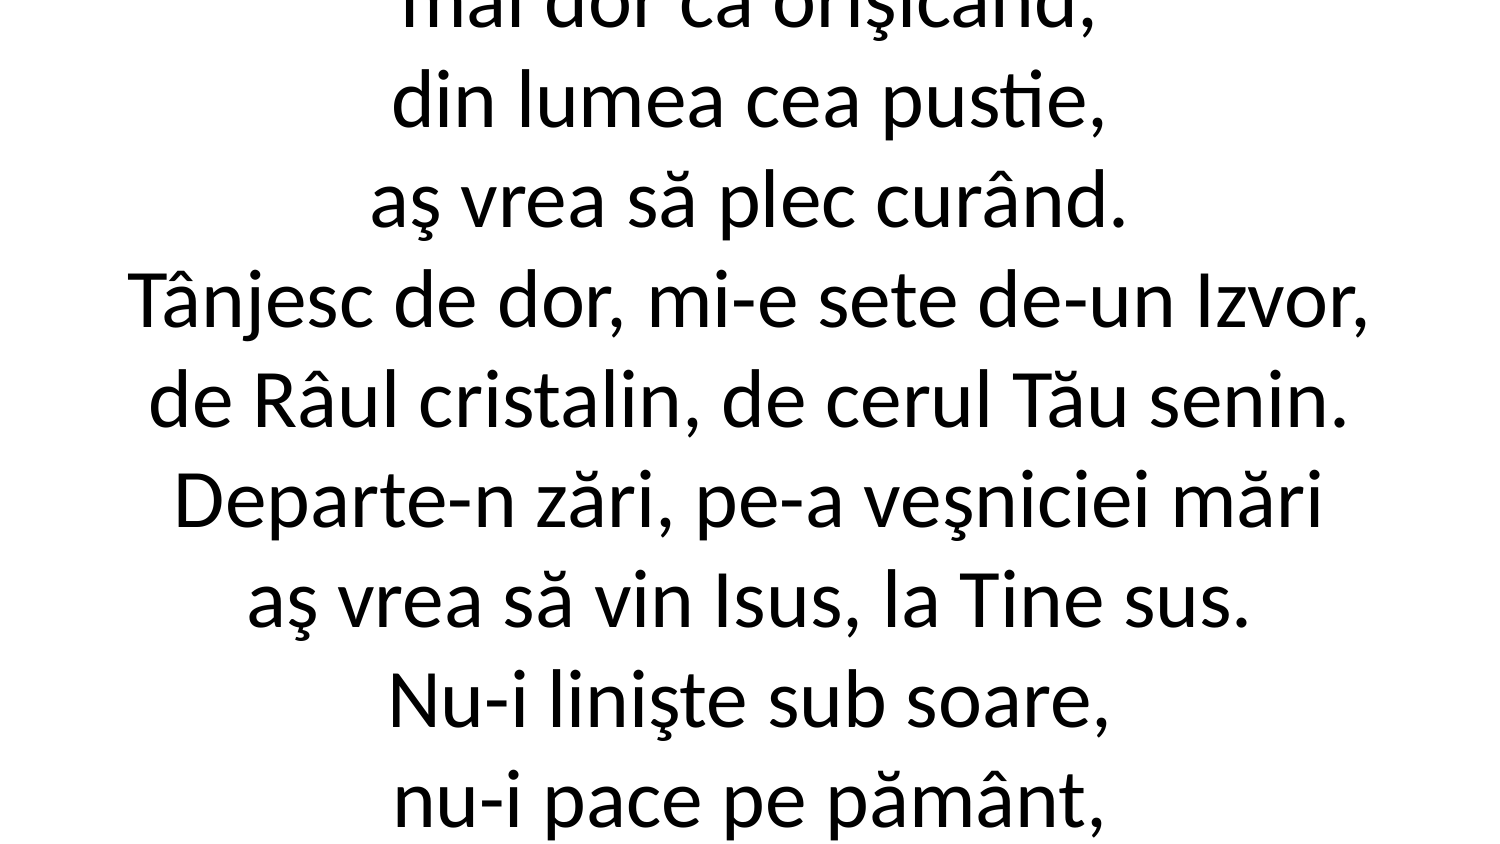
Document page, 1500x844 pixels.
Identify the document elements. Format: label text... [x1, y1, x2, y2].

text_box 1. Mi-e dor de veşnicie, mai dor ca orişicând, din lumea cea pustie, aş vrea să plec curând. Tânjesc de dor, mi-e sete de-un Izvor, de Râul cristalin, de cerul Tău senin. Departe-n zări, pe-a veşniciei mări aş vrea să vin Isus, la Tine sus. Nu-i linişte sub soare, nu-i pace pe pământ, sunt toate trecătoare ca norii duşi de vânt. [113, 0, 1387, 844]
